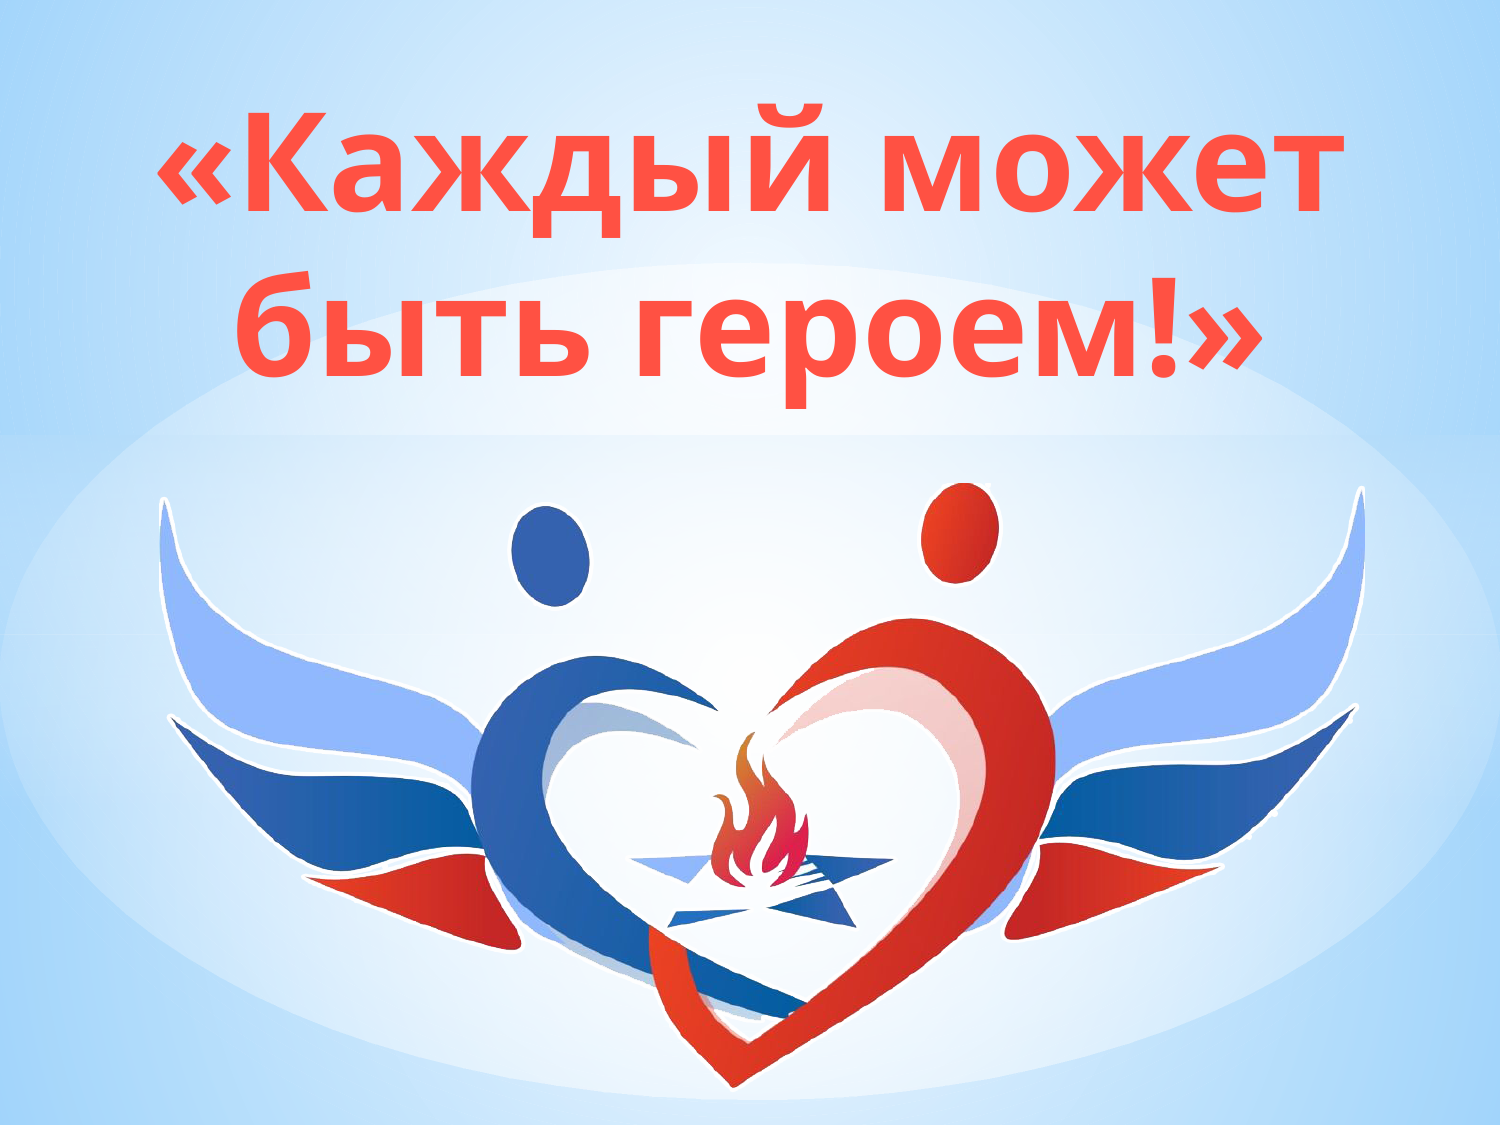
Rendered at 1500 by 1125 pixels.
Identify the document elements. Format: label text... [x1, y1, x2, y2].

subtitle «Каждый может быть героем!» [0, 66, 1500, 362]
picture [159, 483, 1365, 1105]
